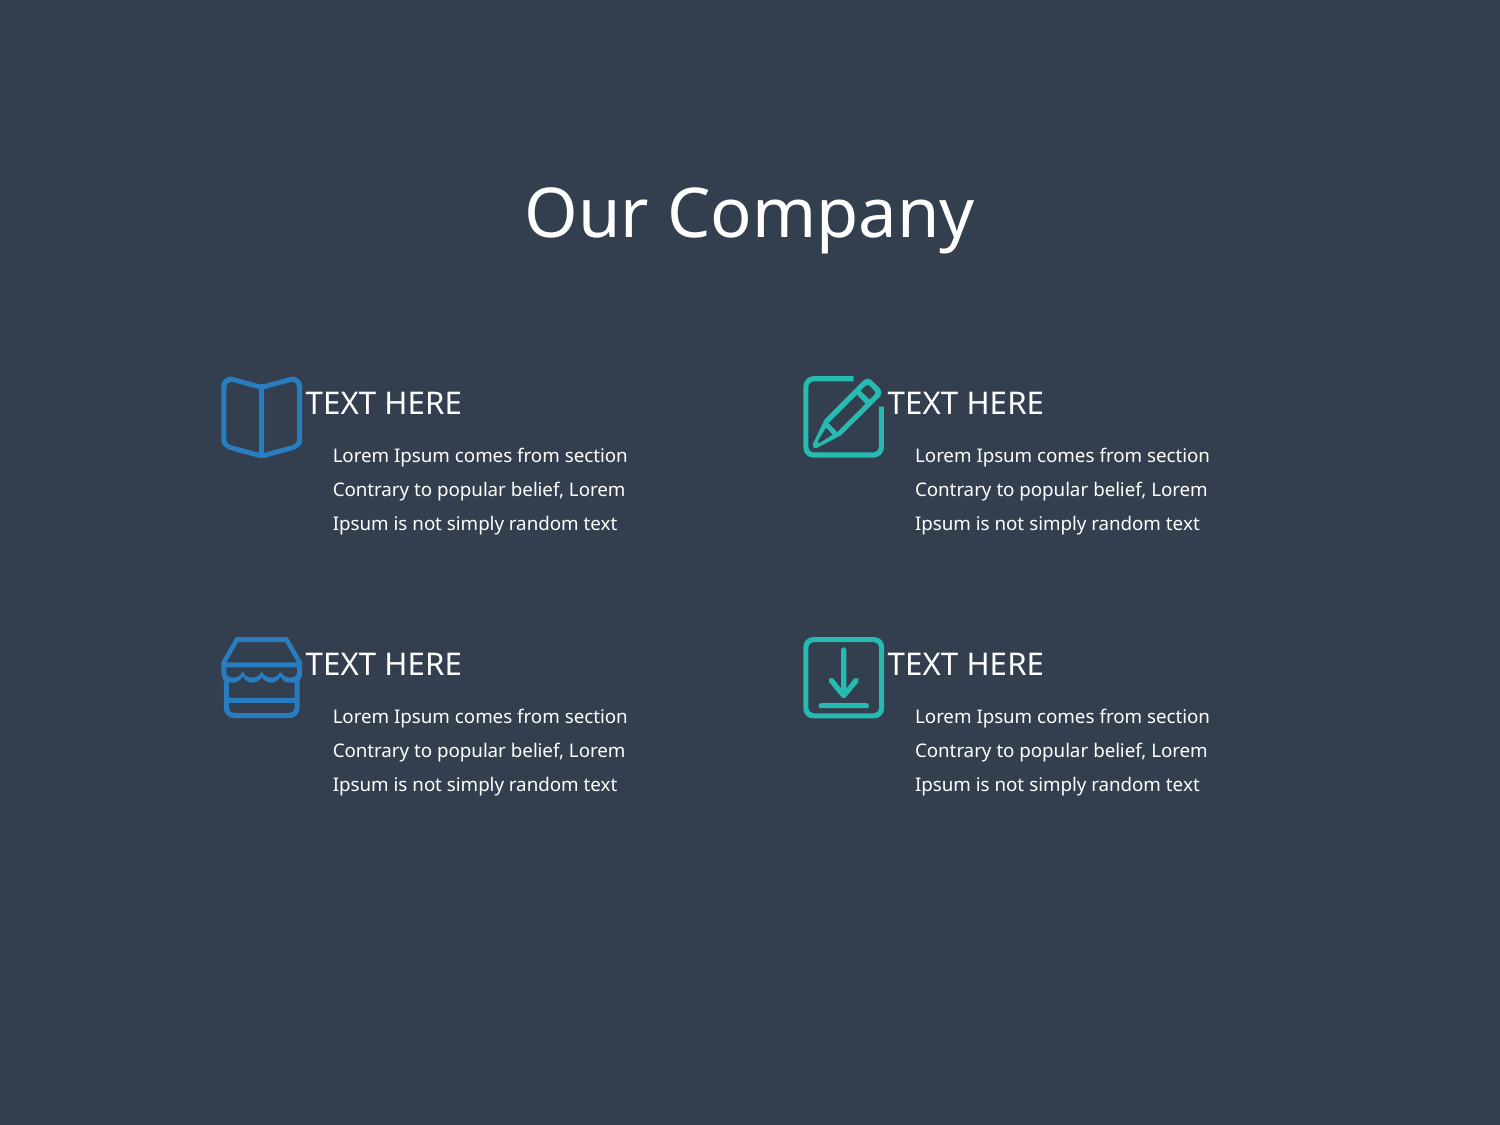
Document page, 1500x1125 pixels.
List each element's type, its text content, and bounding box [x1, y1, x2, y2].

text_box [221, 376, 303, 458]
text_box Lorem Ipsum comes from section Contrary to popular belief, Lorem Ipsum is not simply random text [900, 425, 1279, 542]
text_box [803, 376, 884, 458]
text_box Lorem Ipsum comes from section Contrary to popular belief, Lorem Ipsum is not simply random text [900, 686, 1279, 803]
text_box TEXT HERE [872, 376, 1060, 429]
text_box Lorem Ipsum comes from section Contrary to popular belief, Lorem Ipsum is not simply random text [318, 425, 697, 542]
text_box [221, 637, 300, 719]
text_box Lorem Ipsum comes from section Contrary to popular belief, Lorem Ipsum is not simply random text [318, 686, 697, 803]
text_box TEXT HERE [290, 636, 477, 690]
text_box Our Company [510, 161, 990, 259]
text_box TEXT HERE [872, 636, 1060, 690]
text_box [803, 637, 885, 719]
text_box TEXT HERE [290, 376, 477, 429]
